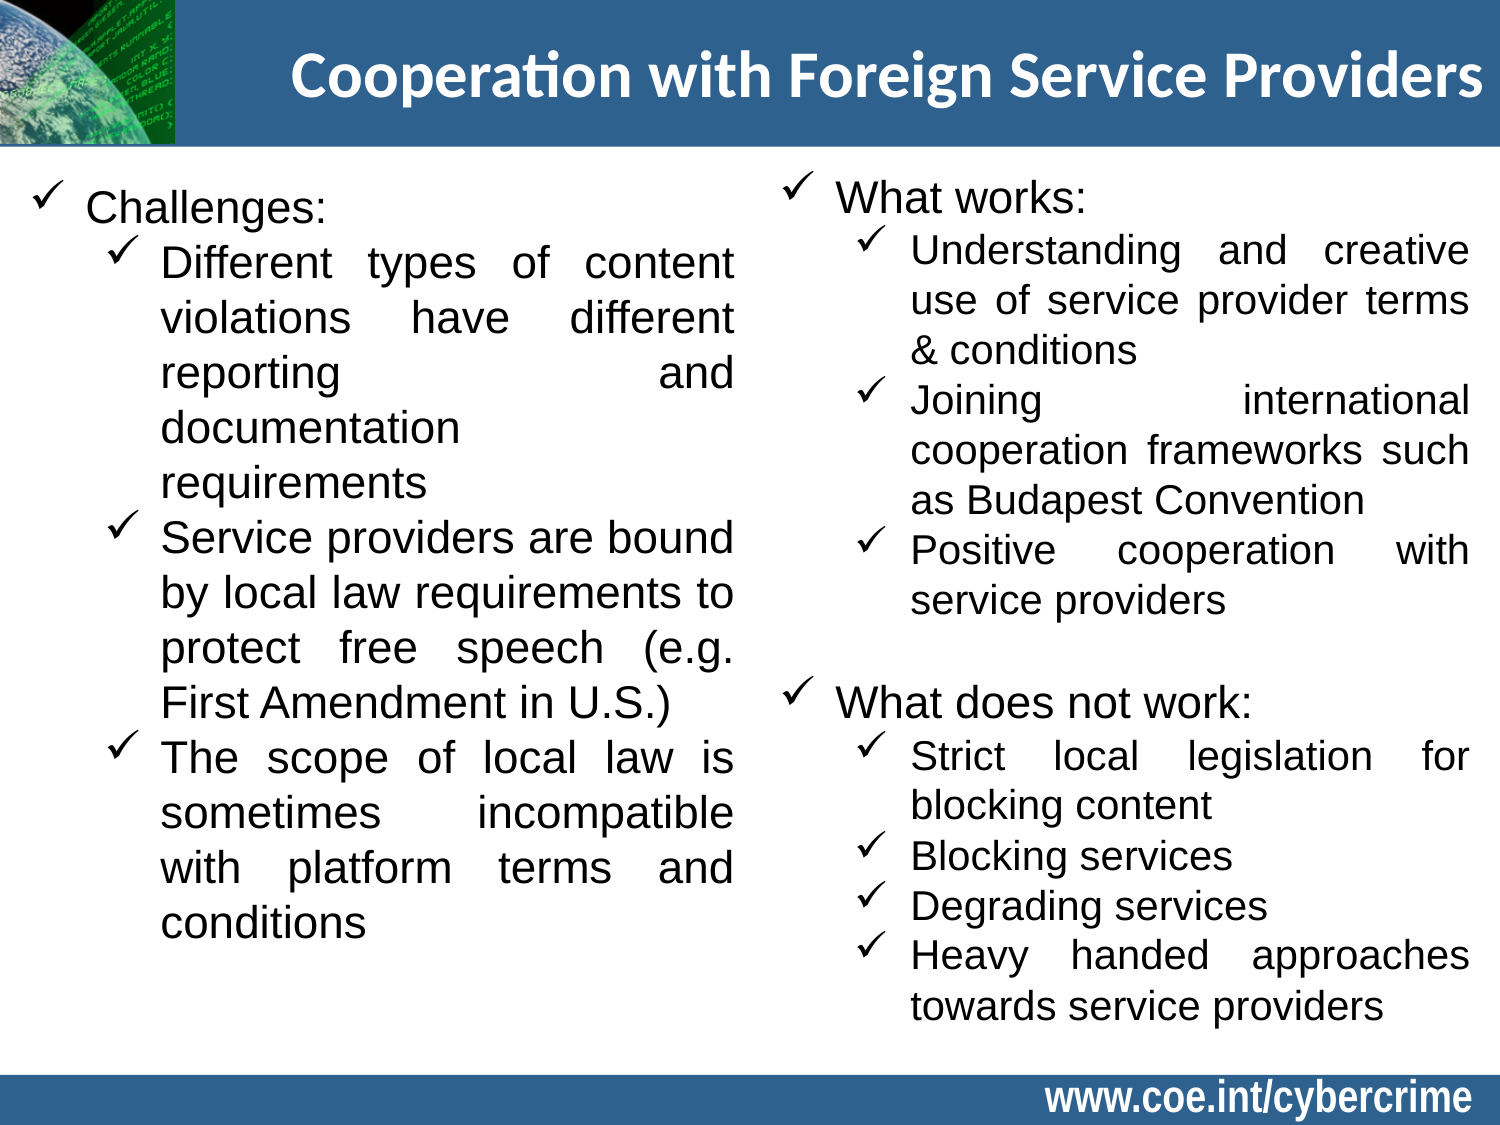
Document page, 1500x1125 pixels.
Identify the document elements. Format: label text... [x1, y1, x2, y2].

text_box Challenges: Different types of content violations have different reporting and documentation requirements Service providers are bound by local law requirements to protect free speech (e.g. First Amendment in U.S.) The scope of local law is sometimes incompatible with platform terms and conditions [14, 170, 750, 955]
picture [0, 0, 175, 144]
text_box [0, 1073, 1030, 1125]
text_box www.coe.int/cybercrime [1030, 1059, 1500, 1125]
text_box Cooperation with Foreign Service Providers [177, 0, 1500, 149]
text_box What works: Understanding and creative use of service provider terms & conditions Joining international cooperation frameworks such as Budapest Convention Positive cooperation with service providers What does not work: Strict local legislation for blocking content Blocking services Degrading services Heavy handed approaches towards service providers [764, 160, 1486, 1036]
